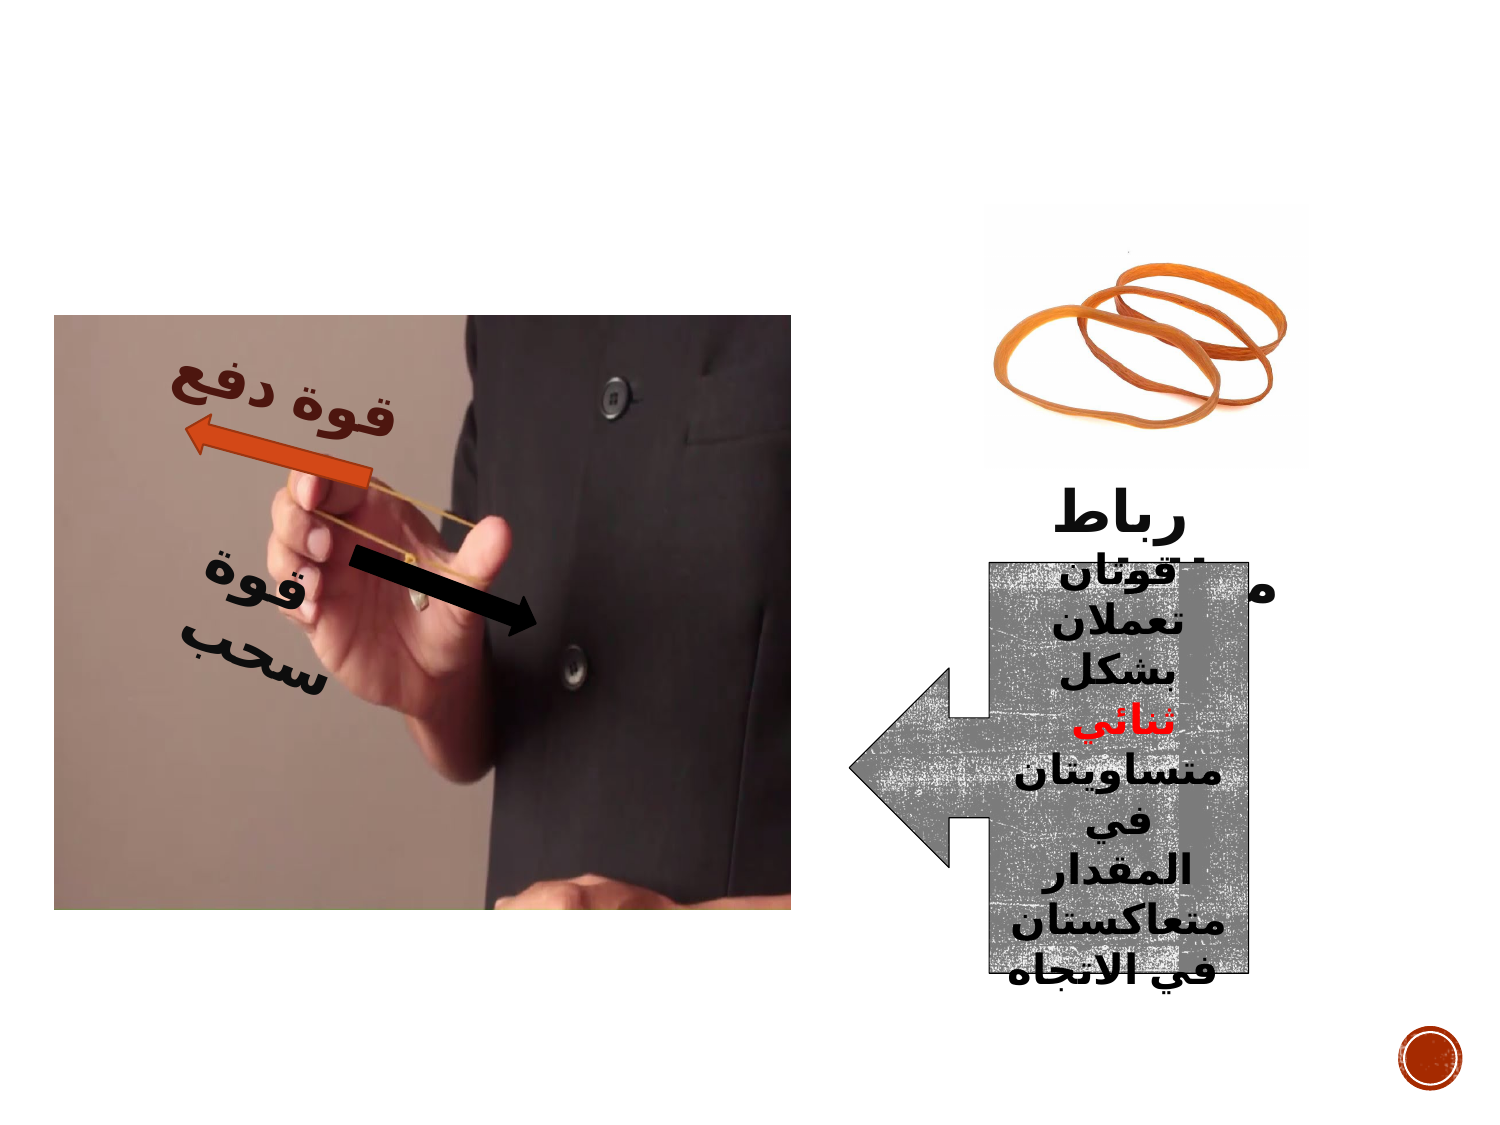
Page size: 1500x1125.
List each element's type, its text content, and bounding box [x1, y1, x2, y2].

picture [984, 204, 1309, 469]
picture [54, 315, 791, 910]
text_box رباط مطاطي [1036, 466, 1332, 622]
text_box قوتان تعملان بشكل ثنائي متساويتان في المقدار متعاكستان في الاتجاه [848, 561, 1250, 974]
